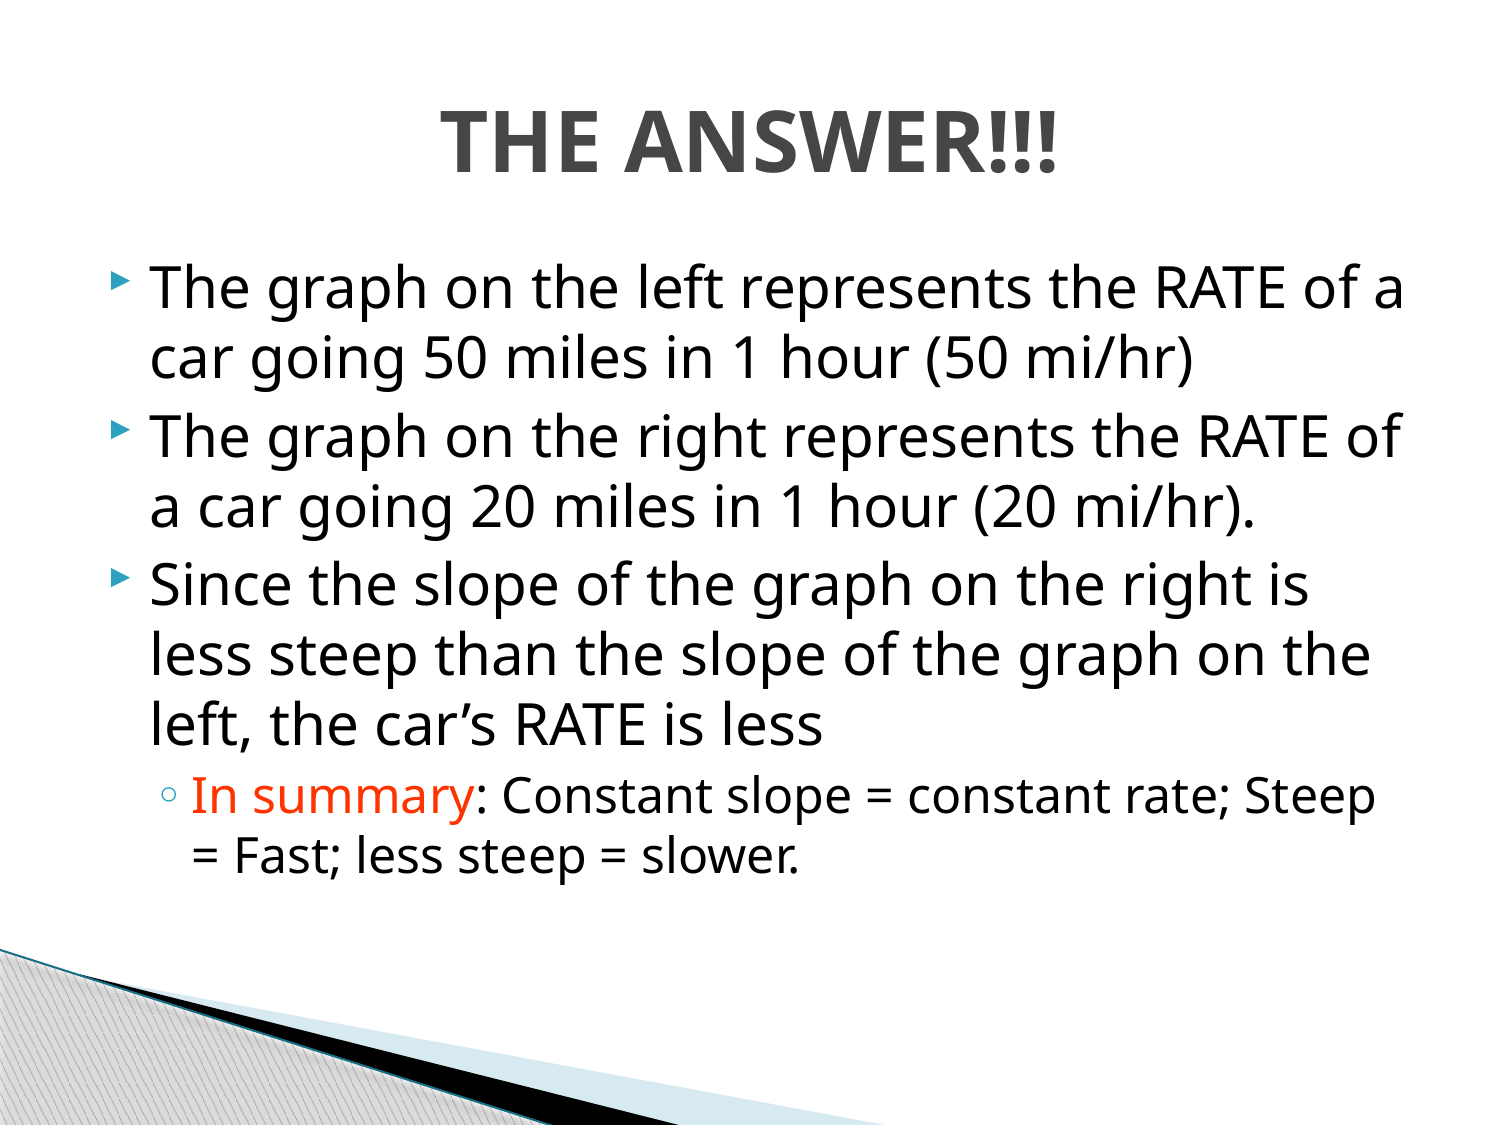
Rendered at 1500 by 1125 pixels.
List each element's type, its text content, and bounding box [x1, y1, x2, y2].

list The graph on the left represents the RATE of a car going 50 miles in 1 hour (50 mi/hr) The graph on the right represents the RATE of a car going 20 miles in 1 hour (20 mi/hr). Since the slope of the graph on the right is less steep than the slope of the graph on the left, the car’s RATE is less In summary: Constant slope = constant rate; Steep = Fast; less steep = slower. [75, 243, 1425, 986]
title THE ANSWER!!! [75, 45, 1425, 233]
